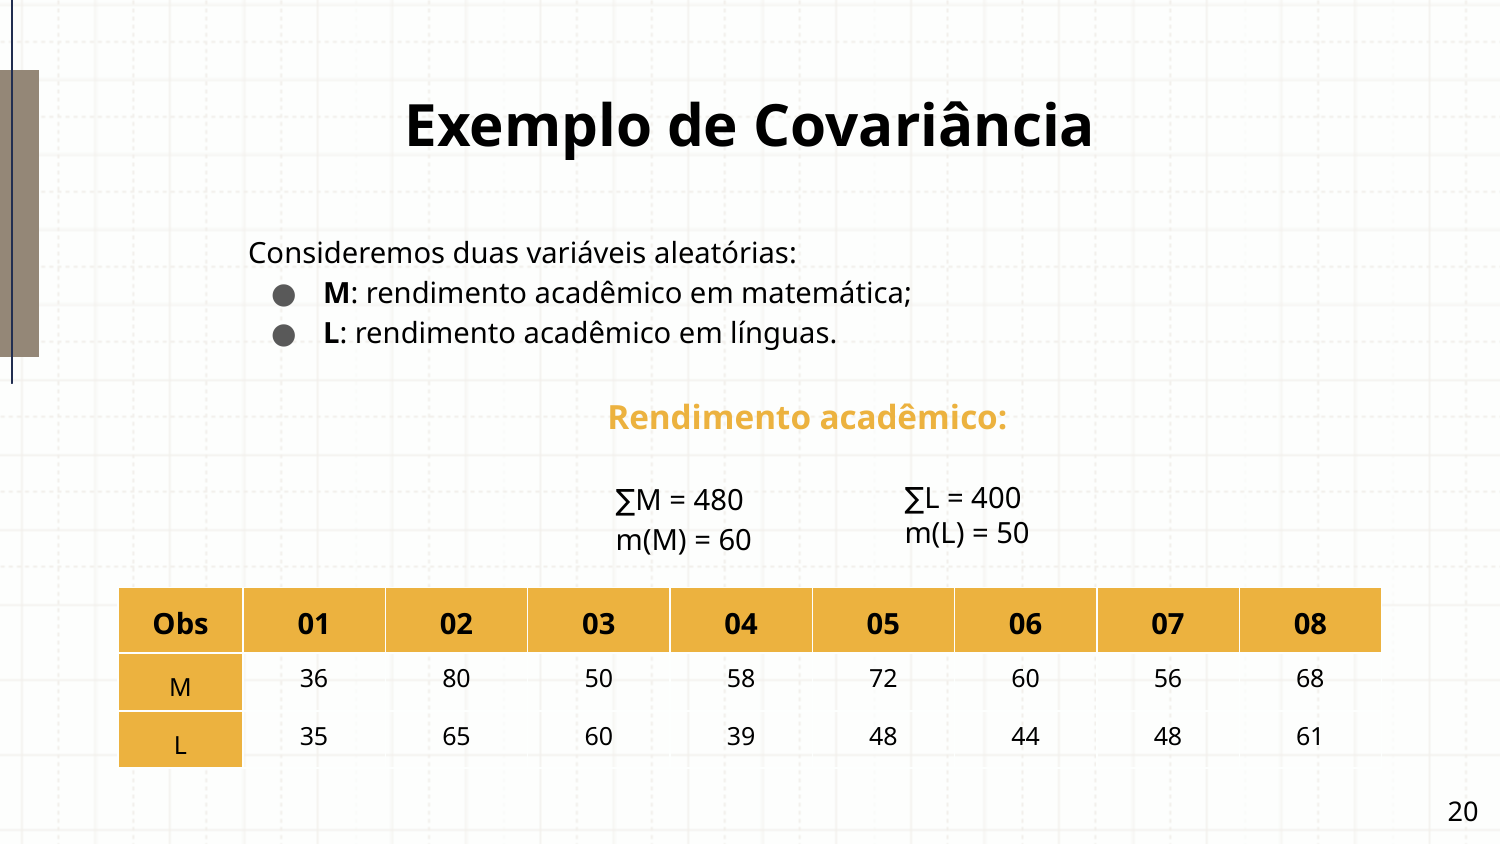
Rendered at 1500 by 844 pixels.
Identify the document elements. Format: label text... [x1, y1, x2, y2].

table_cell M [119, 654, 242, 710]
table_cell 72 [813, 654, 954, 710]
table_cell 60 [955, 654, 1096, 710]
table_header 04 [671, 588, 812, 652]
table_cell 50 [528, 654, 669, 710]
table_header 07 [1098, 588, 1239, 652]
table_header 01 [244, 588, 385, 652]
table_header Obs [119, 588, 242, 652]
slide_number ‹#› [1403, 779, 1494, 844]
title Exemplo de Covariância [118, 72, 1382, 167]
table_cell 35 [244, 712, 385, 767]
table_header 05 [813, 588, 954, 652]
subtitle Consideremos duas variáveis aleatórias: M: rendimento acadêmico em matemática; L: rendimento acadêmico em línguas. Rendimento acadêmico: ∑M = 480 m(M) = 60 [233, 214, 1382, 348]
table_cell 80 [386, 654, 527, 710]
table_cell 60 [528, 712, 669, 767]
table_header 03 [528, 588, 669, 652]
table_cell 39 [671, 712, 812, 767]
table_cell L [119, 712, 242, 767]
table_cell 61 [1240, 712, 1381, 767]
table_header 08 [1240, 588, 1381, 652]
table_cell 48 [1098, 712, 1239, 767]
table_cell 48 [813, 712, 954, 767]
table_cell 65 [386, 712, 527, 767]
table_cell 44 [955, 712, 1096, 767]
table_cell 36 [244, 654, 385, 710]
text_box ∑L = 400 m(L) = 50 [889, 464, 1500, 659]
table_header 02 [386, 588, 527, 652]
table_cell 58 [671, 654, 812, 710]
table_cell 68 [1240, 654, 1381, 710]
table_header 06 [955, 588, 1096, 652]
table_cell 56 [1098, 654, 1239, 710]
